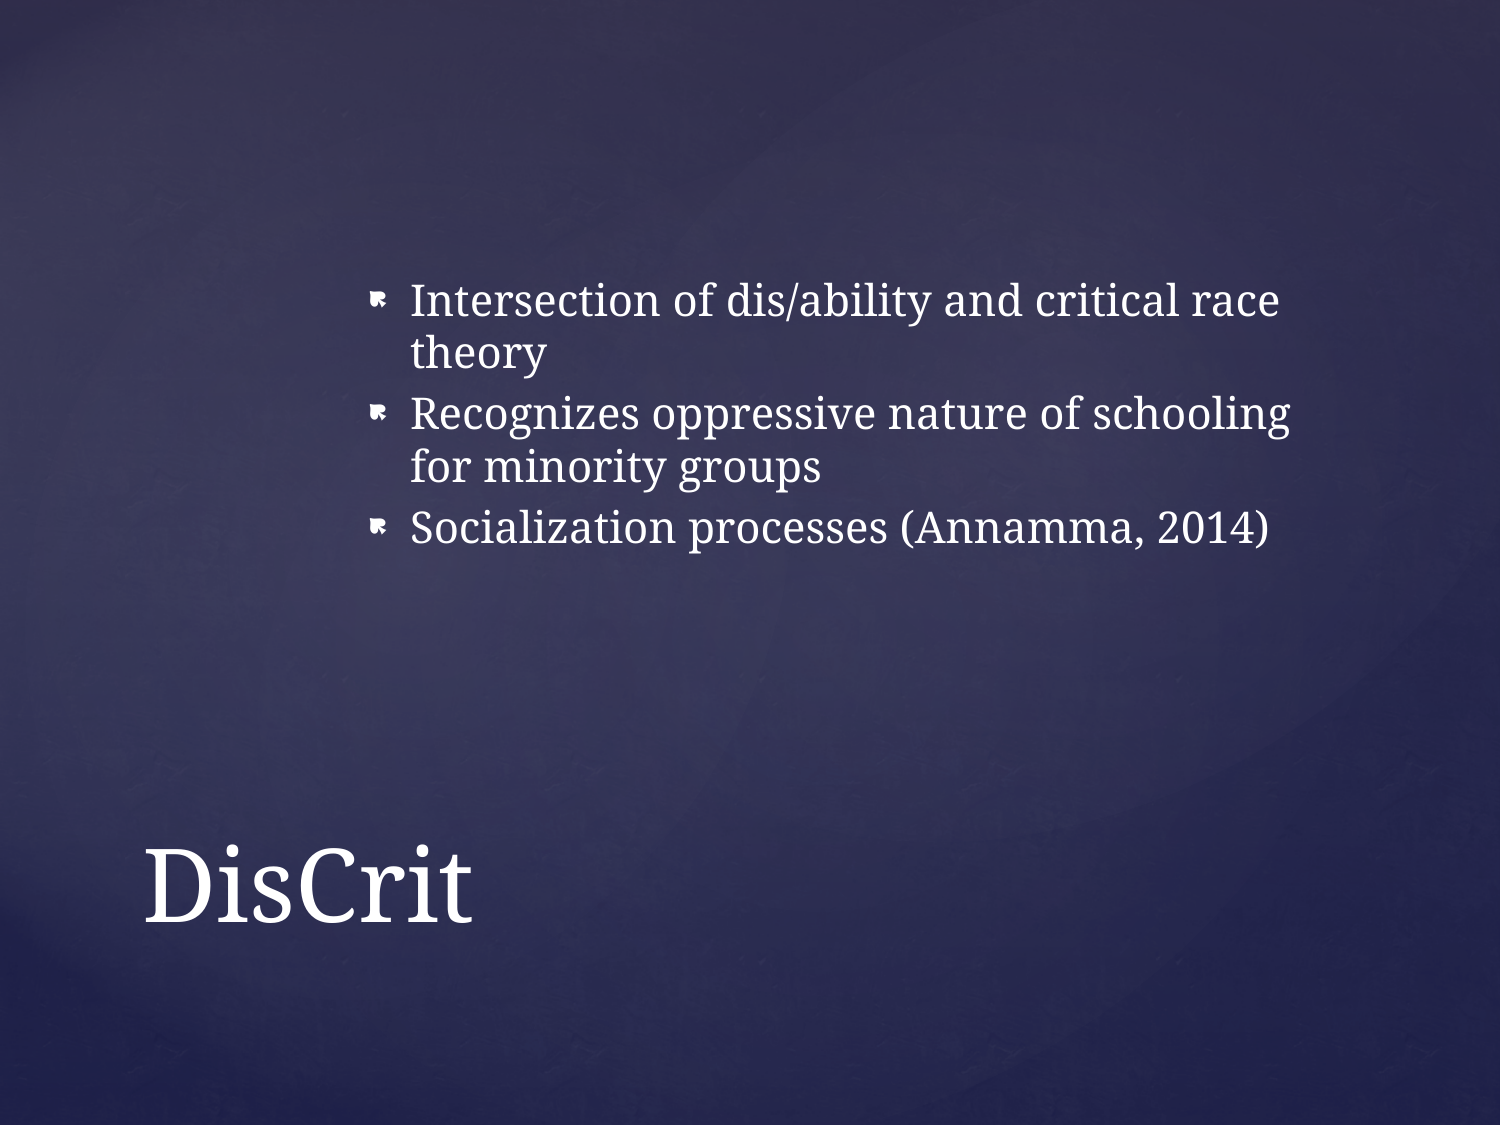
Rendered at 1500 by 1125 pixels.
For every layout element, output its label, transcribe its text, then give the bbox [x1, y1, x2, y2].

list Intersection of dis/ability and critical race theory Recognizes oppressive nature of schooling for minority groups Socialization processes (Annamma, 2014) [350, 112, 1350, 713]
title DisCrit [127, 800, 1365, 950]
